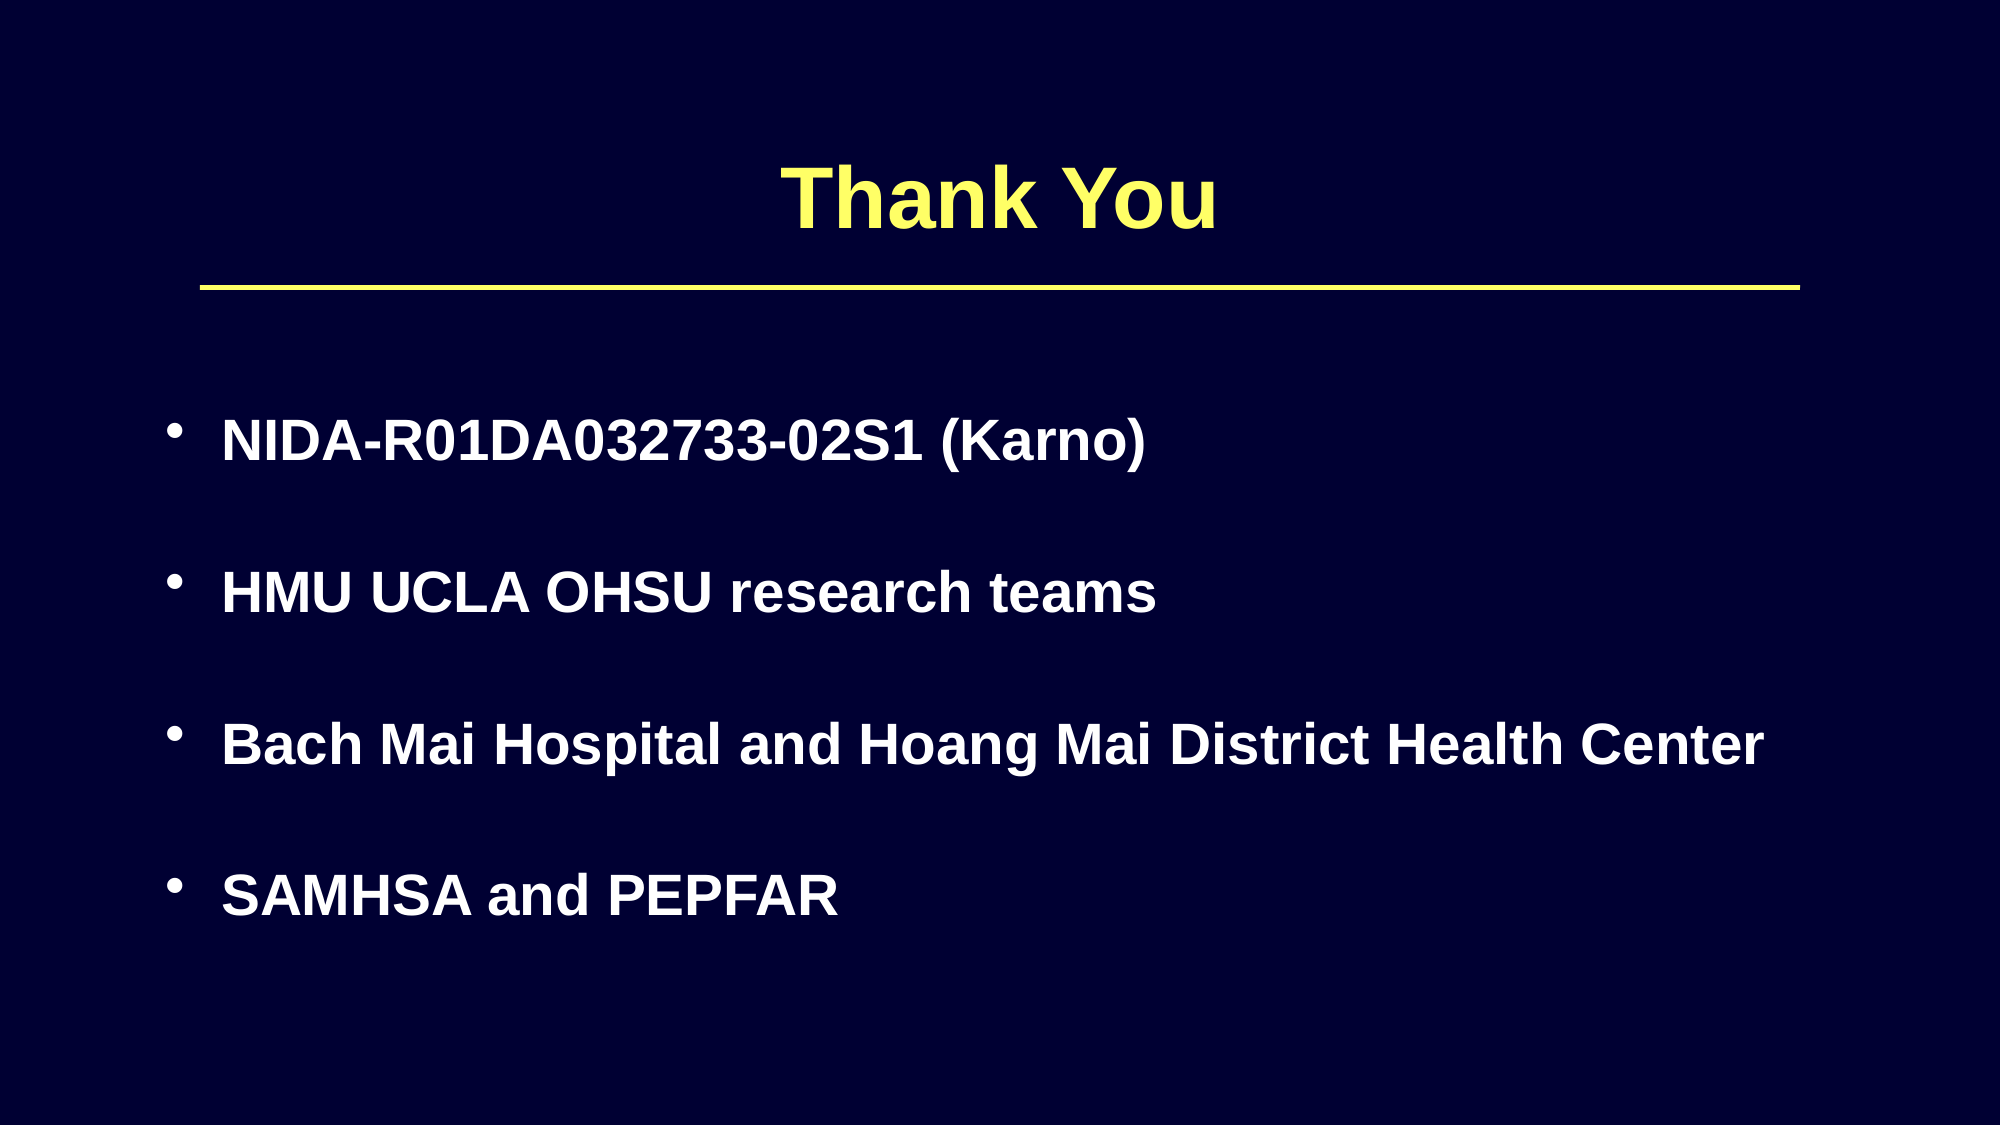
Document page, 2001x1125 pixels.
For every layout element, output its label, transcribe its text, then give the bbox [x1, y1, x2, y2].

list NIDA-R01DA032733-02S1 (Karno) HMU UCLA OHSU research teams Bach Mai Hospital and Hoang Mai District Health Center SAMHSA and PEPFAR [149, 324, 1851, 1001]
title Thank You [149, 99, 1851, 288]
